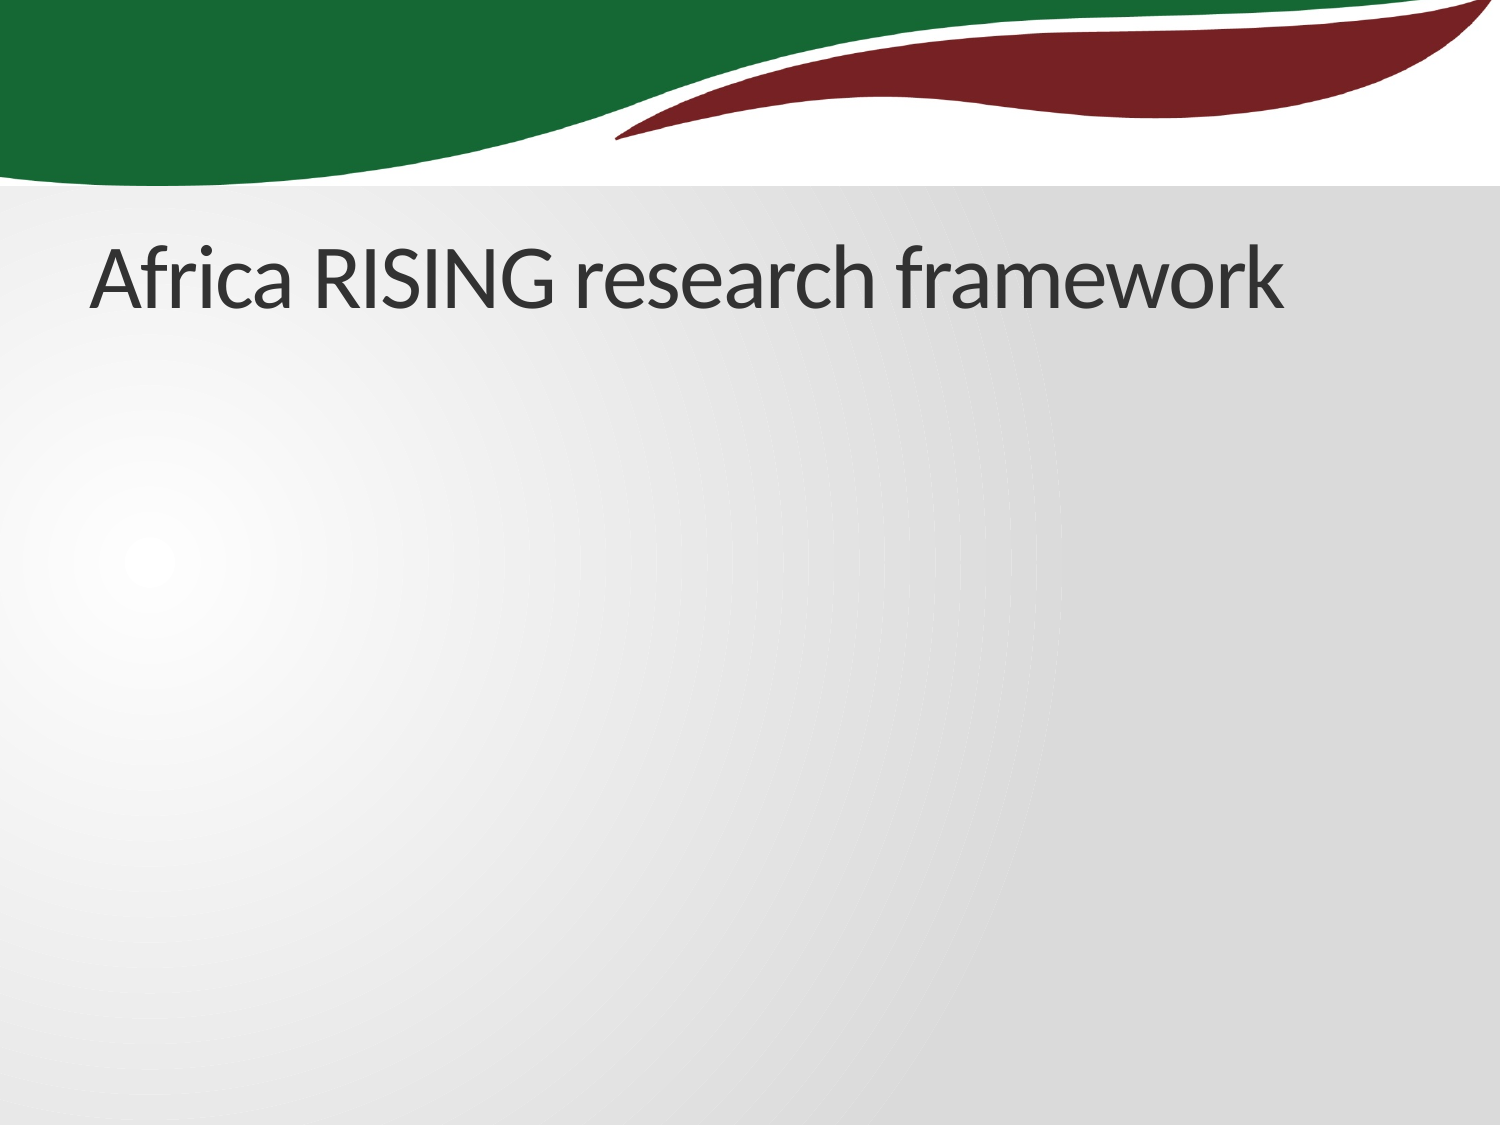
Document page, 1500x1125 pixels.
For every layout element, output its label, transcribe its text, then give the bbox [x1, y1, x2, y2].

title Africa RISING research framework [75, 209, 1325, 398]
picture [0, 0, 1500, 186]
